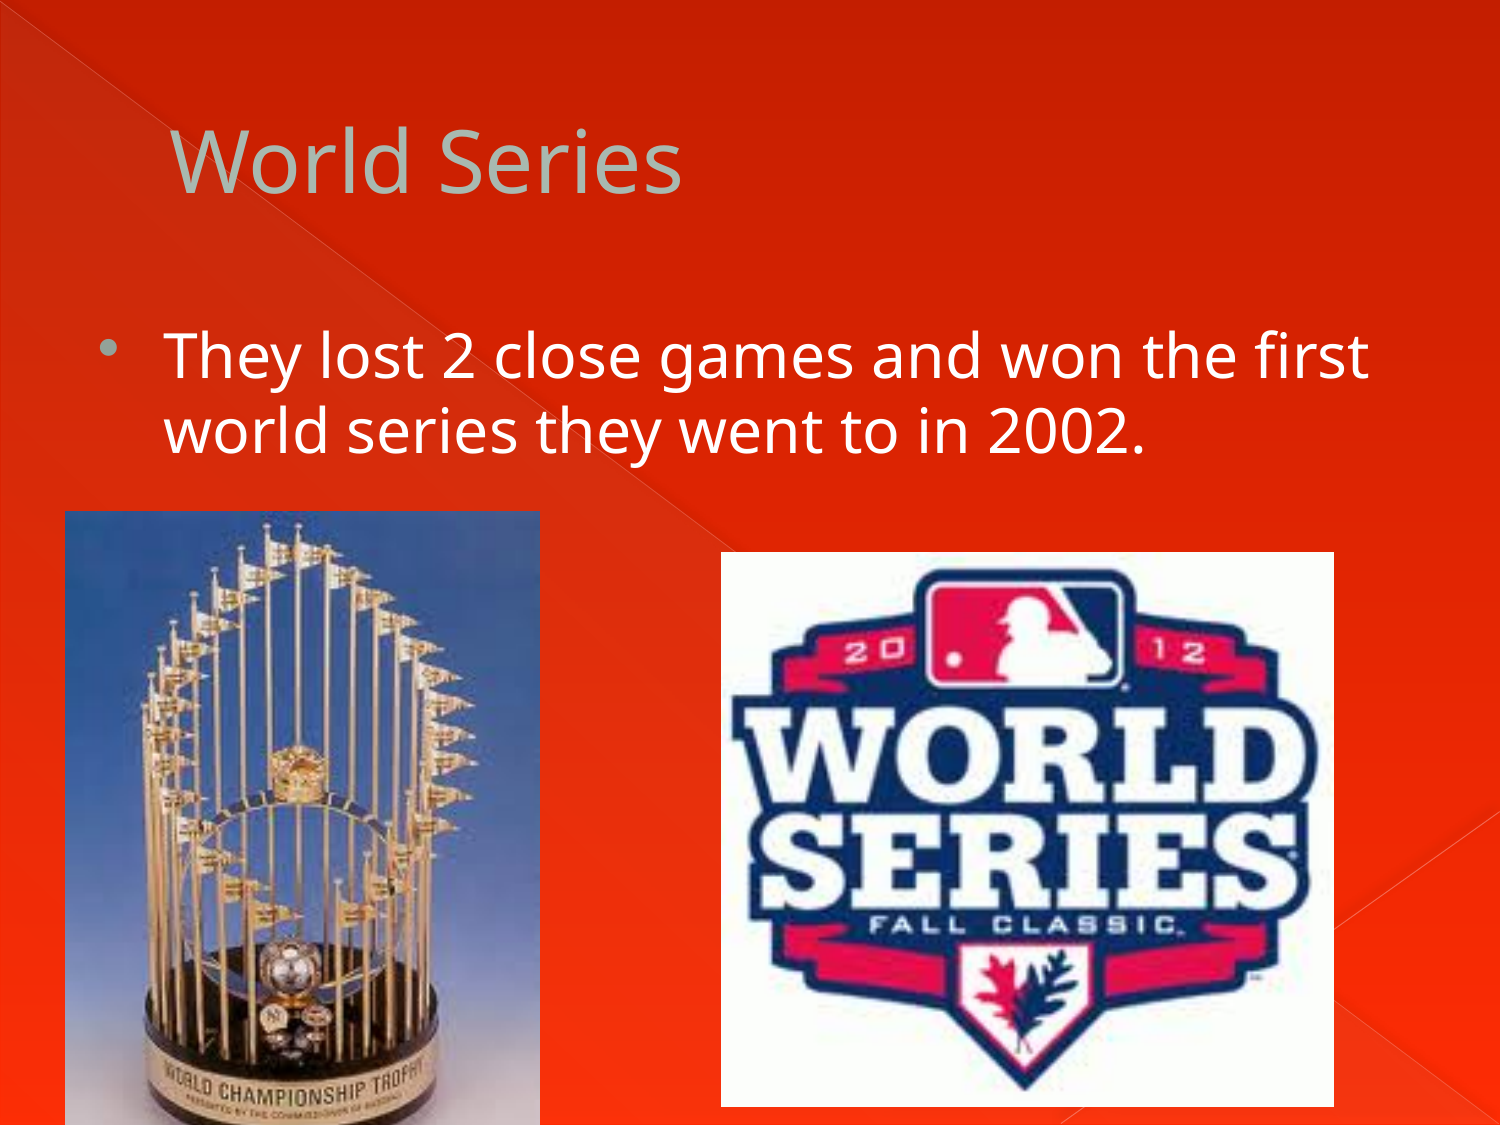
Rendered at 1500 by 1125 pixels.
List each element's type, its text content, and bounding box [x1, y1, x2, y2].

title World Series [75, 43, 1425, 274]
picture [721, 552, 1335, 1108]
picture [64, 511, 541, 1125]
list They lost 2 close games and won the first world series they went to in 2002. [75, 308, 1425, 1059]
